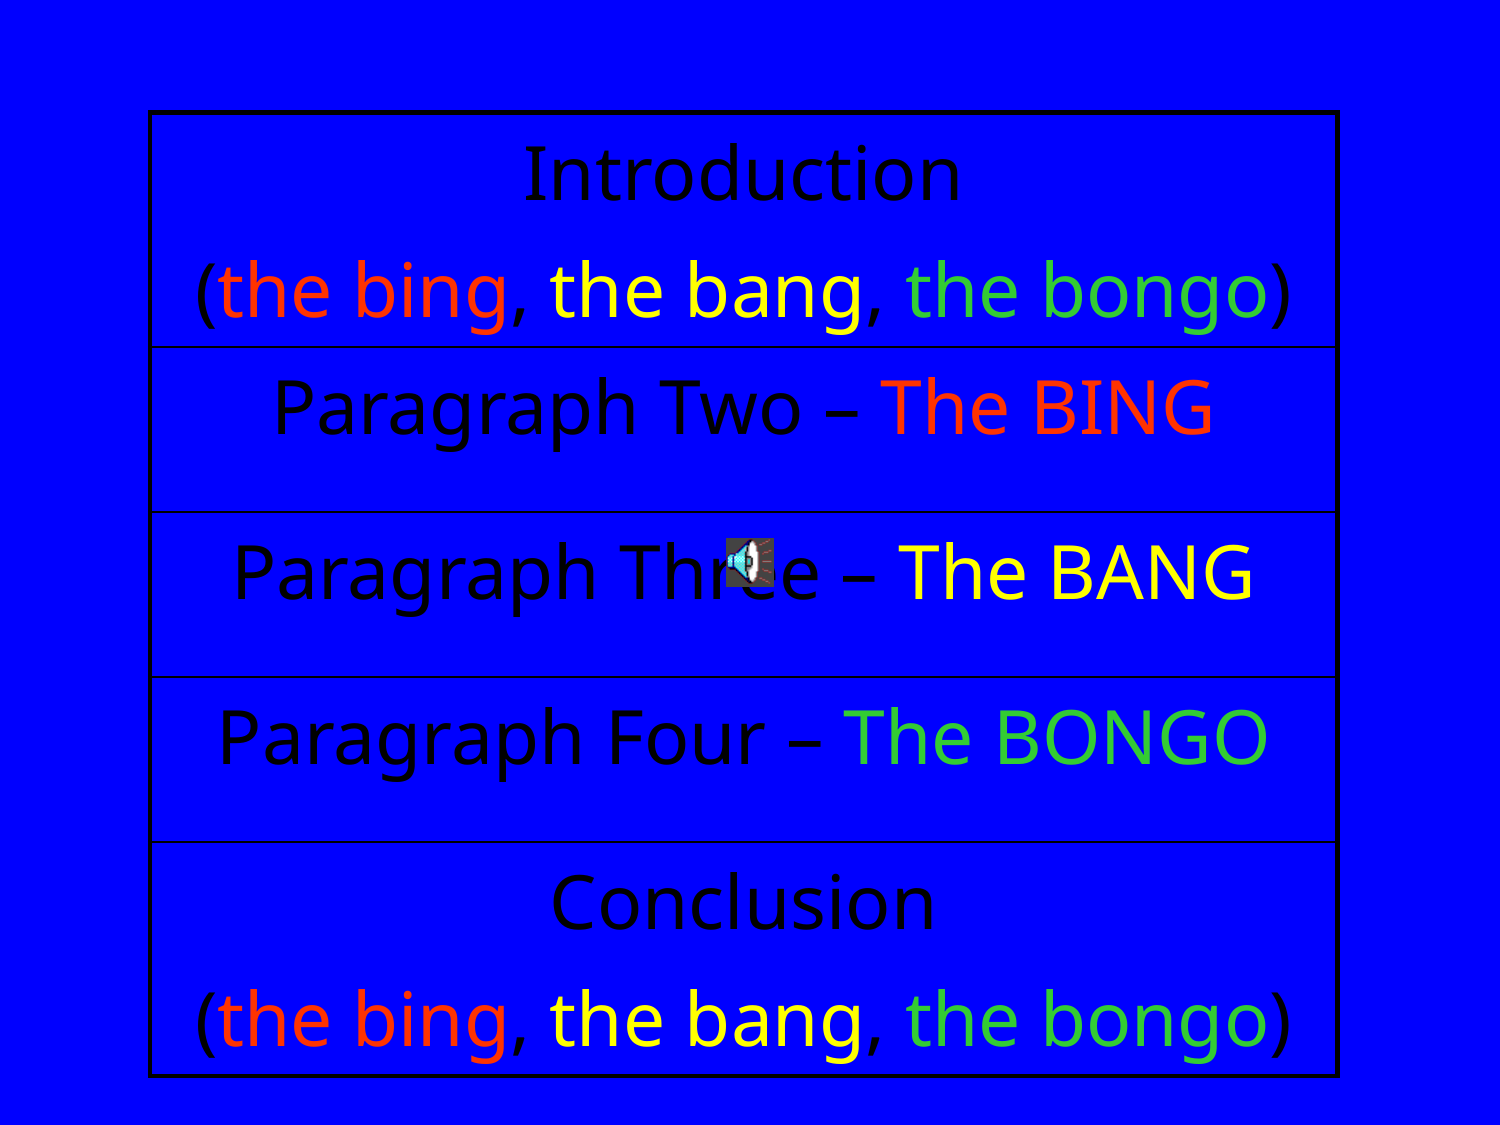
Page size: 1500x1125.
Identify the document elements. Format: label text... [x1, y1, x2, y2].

table_cell Conclusion (the bing, the bang, the bongo) [152, 843, 1335, 1074]
table_header Introduction (the bing, the bang, the bongo) [152, 115, 1335, 346]
table_cell Paragraph Two – The BING [152, 348, 1335, 511]
table_cell Paragraph Four – The BONGO [152, 678, 1335, 841]
picture [724, 537, 776, 588]
table_cell Paragraph Three – The BANG [152, 513, 1335, 676]
